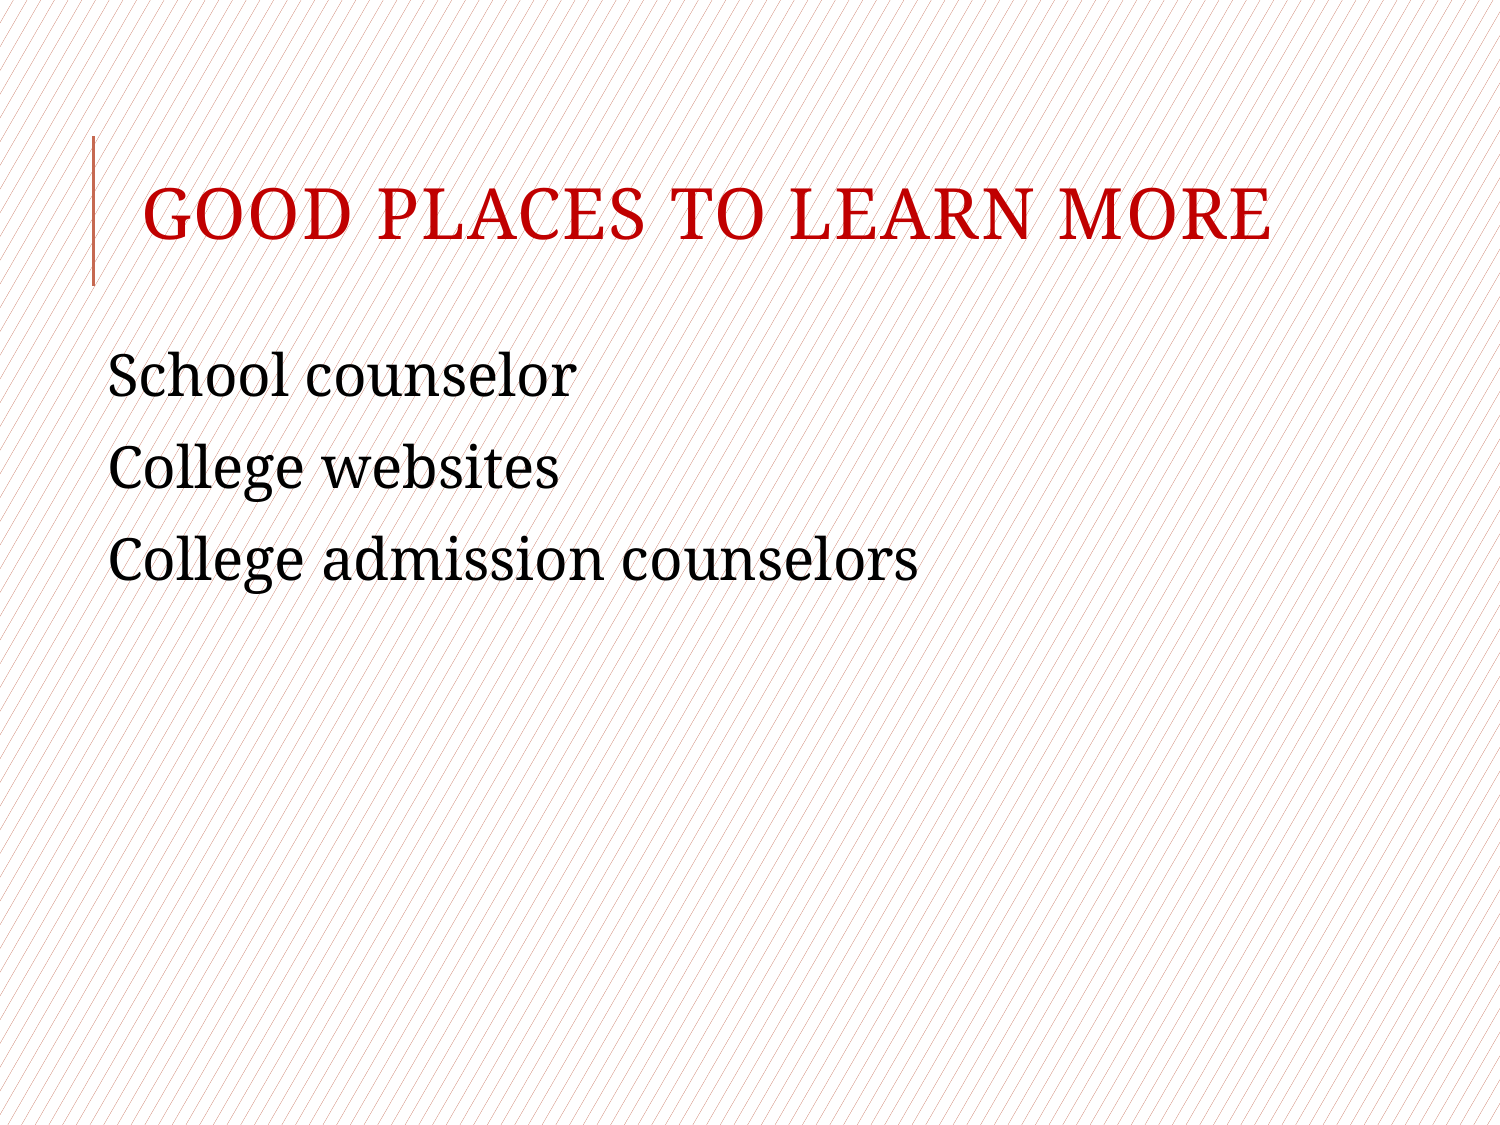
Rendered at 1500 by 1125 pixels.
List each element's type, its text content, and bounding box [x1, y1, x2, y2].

title Good places to learn more [126, 96, 1322, 338]
list School counselor College websites College admission counselors [84, 338, 1364, 882]
